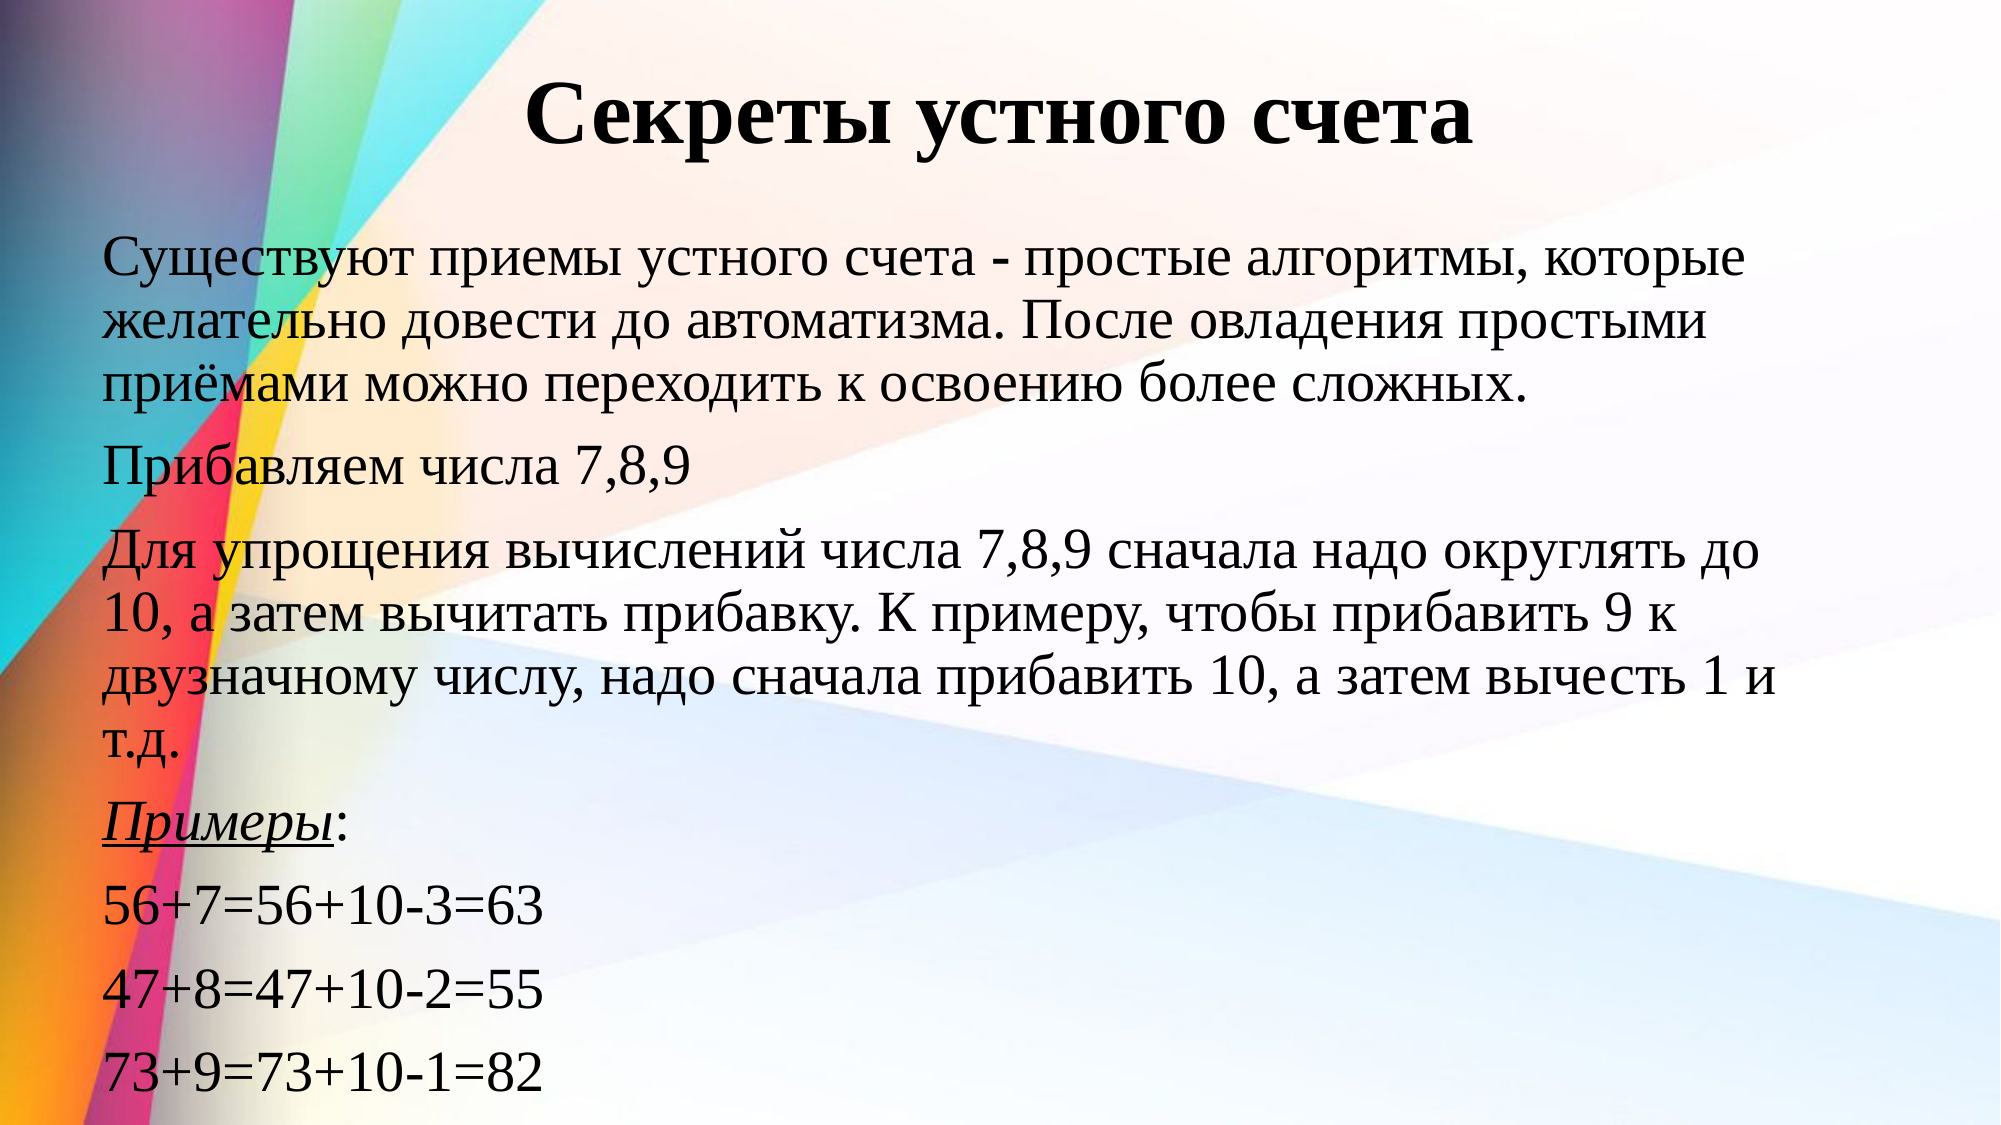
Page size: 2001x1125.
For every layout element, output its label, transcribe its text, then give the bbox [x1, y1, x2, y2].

title Секреты устного счета [137, 59, 1863, 278]
list Существуют приемы устного счета - простые алгоритмы, которые желательно довести до автоматизма. После овладения простыми приёмами можно переходить к освоению более сложных. Прибавляем числа 7,8,9 Для упрощения вычислений числа 7,8,9 сначала надо округлять до 10, а затем вычитать прибавку. К примеру, чтобы прибавить 9 к двузначному числу, надо сначала прибавить 10, а затем вычесть 1 и т.д. Примеры: 56+7=56+10-3=63 47+8=47+10-2=55 73+9=73+10-1=82 [87, 217, 1813, 1125]
picture [0, 0, 2001, 1125]
